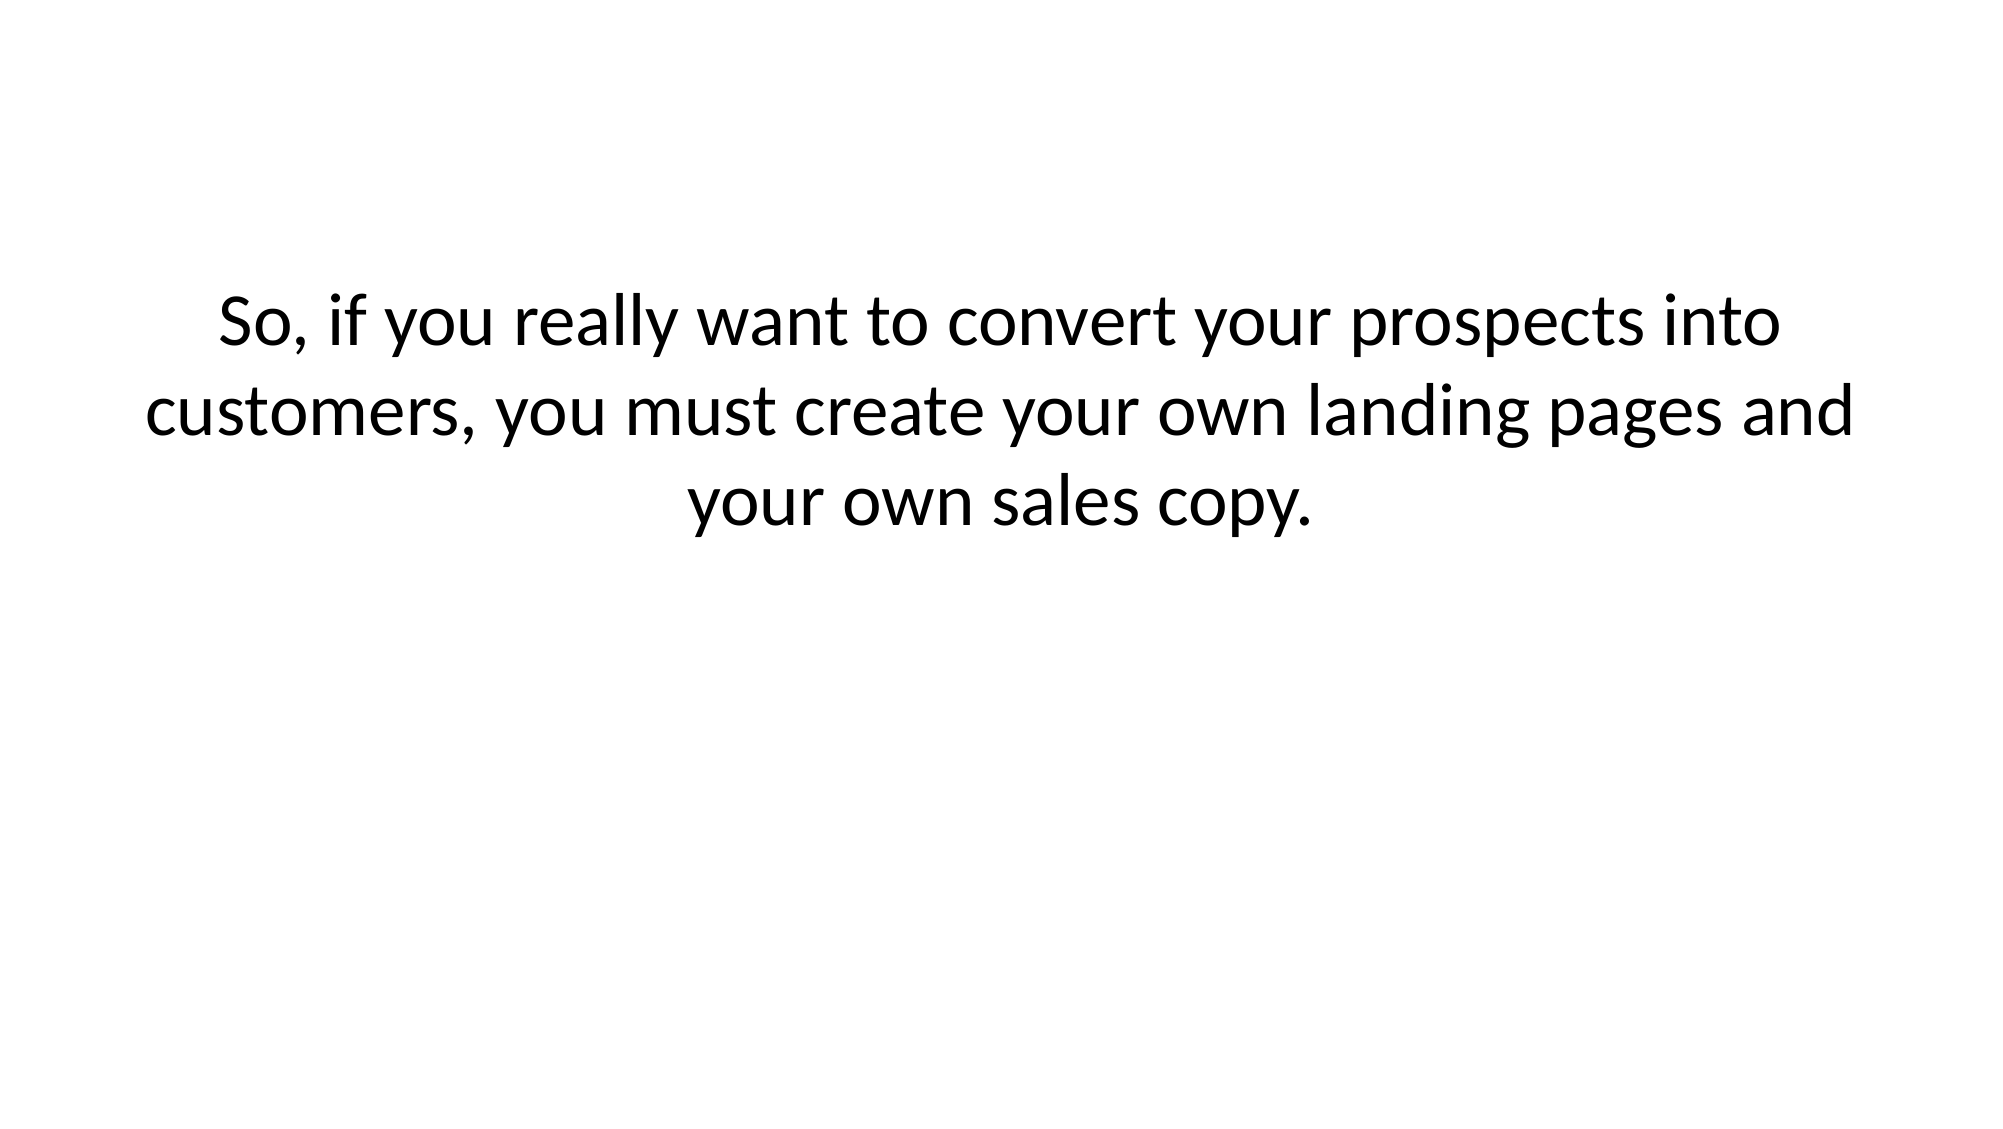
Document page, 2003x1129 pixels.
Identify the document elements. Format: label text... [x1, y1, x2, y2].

list So, if you really want to convert your prospects into customers, you must create your own landing pages and your own sales copy. [100, 263, 1903, 1008]
